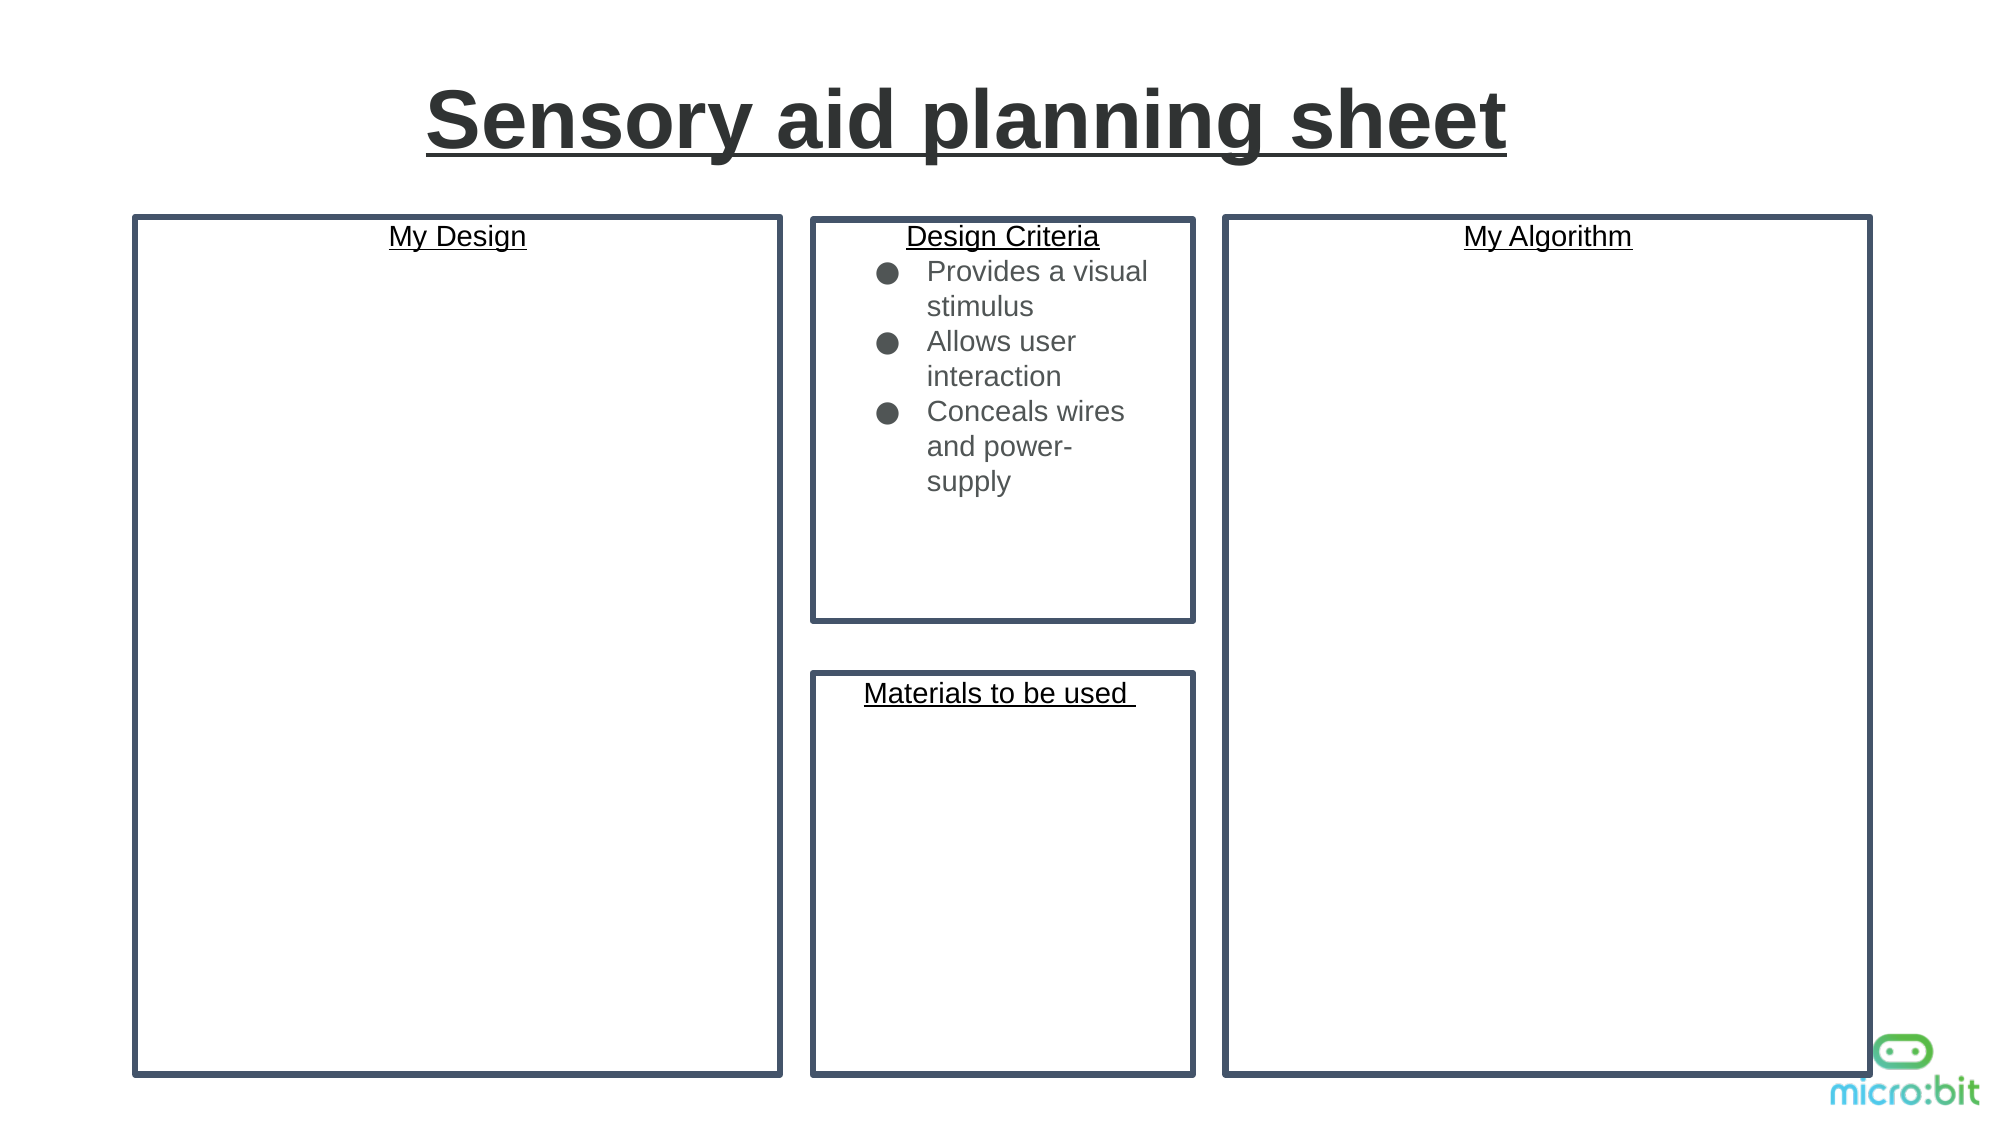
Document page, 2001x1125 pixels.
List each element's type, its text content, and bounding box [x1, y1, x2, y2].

title Sensory aid planning sheet [135, 58, 1798, 151]
text_box [135, 217, 781, 1075]
picture [1830, 1029, 1980, 1106]
text_box My Design [171, 202, 745, 258]
text_box [1225, 217, 1871, 1075]
text_box Design Criteria Provides a visual stimulus Allows user interaction Conceals wires and power-supply [836, 202, 1169, 563]
text_box My Algorithm [1261, 202, 1835, 258]
text_box [812, 673, 1193, 1075]
text_box [812, 219, 1194, 621]
text_box Materials to be used [833, 659, 1166, 1020]
